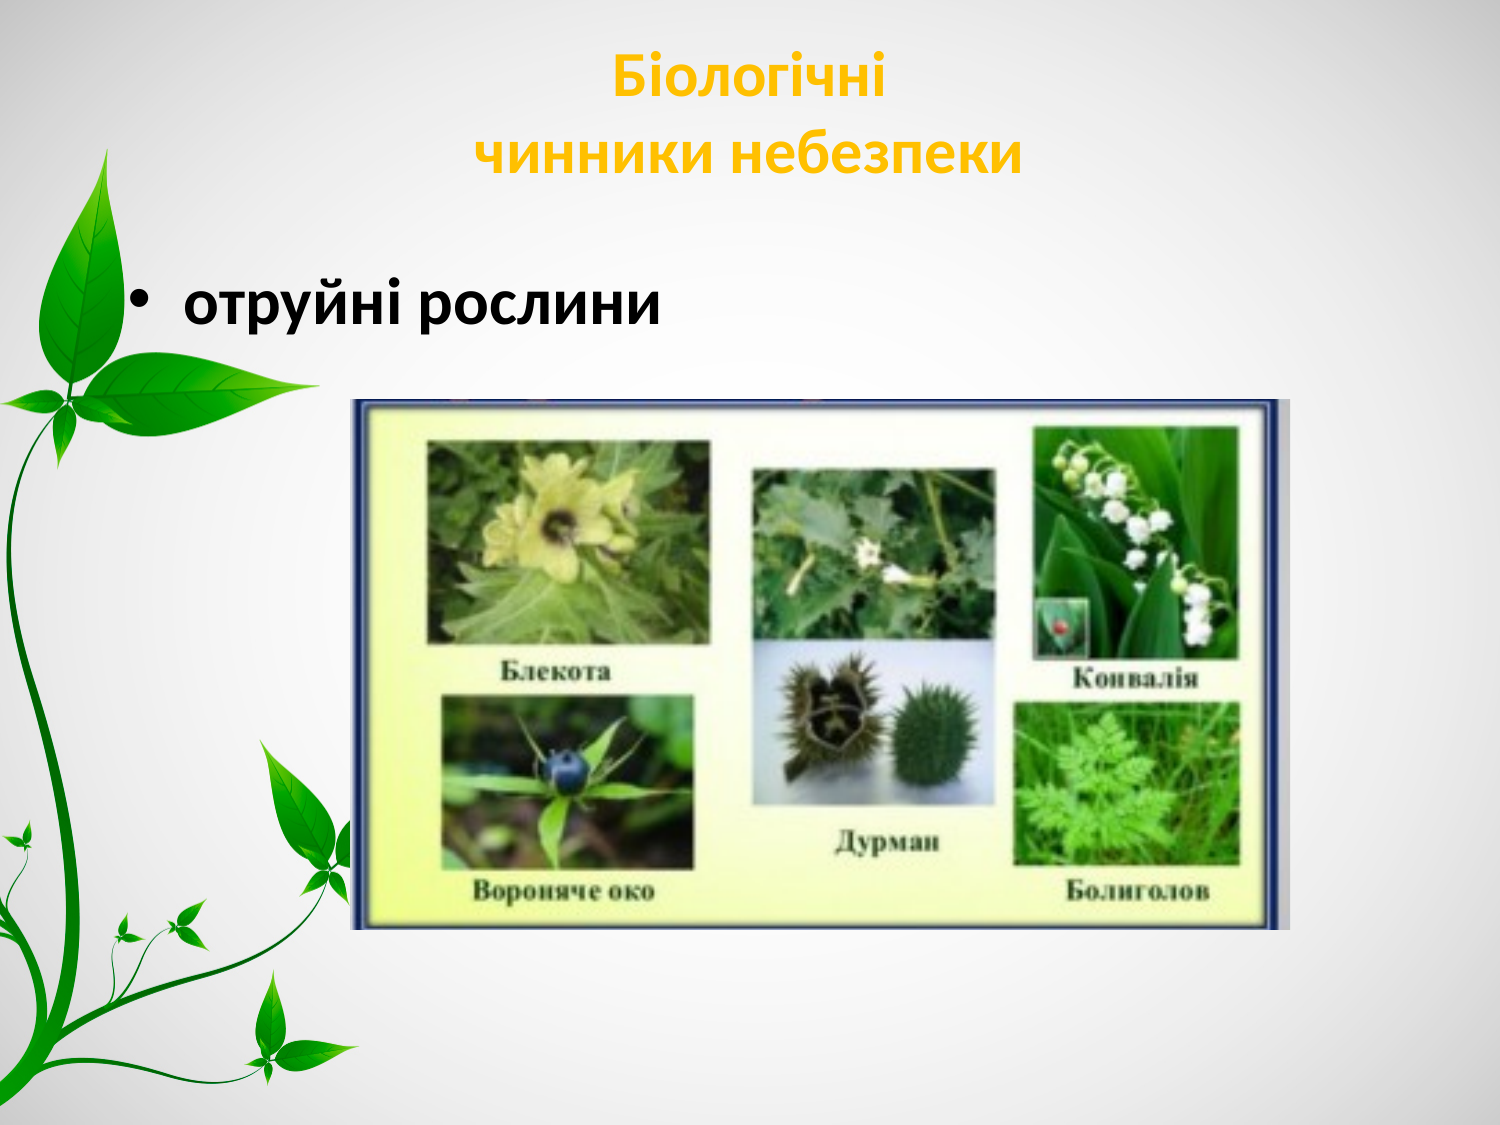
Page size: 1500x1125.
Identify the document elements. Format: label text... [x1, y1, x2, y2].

picture [0, 0, 1500, 1125]
title Біологічні чинники небезпеки [75, 24, 1425, 195]
list отруйні рослини [112, 249, 1463, 993]
